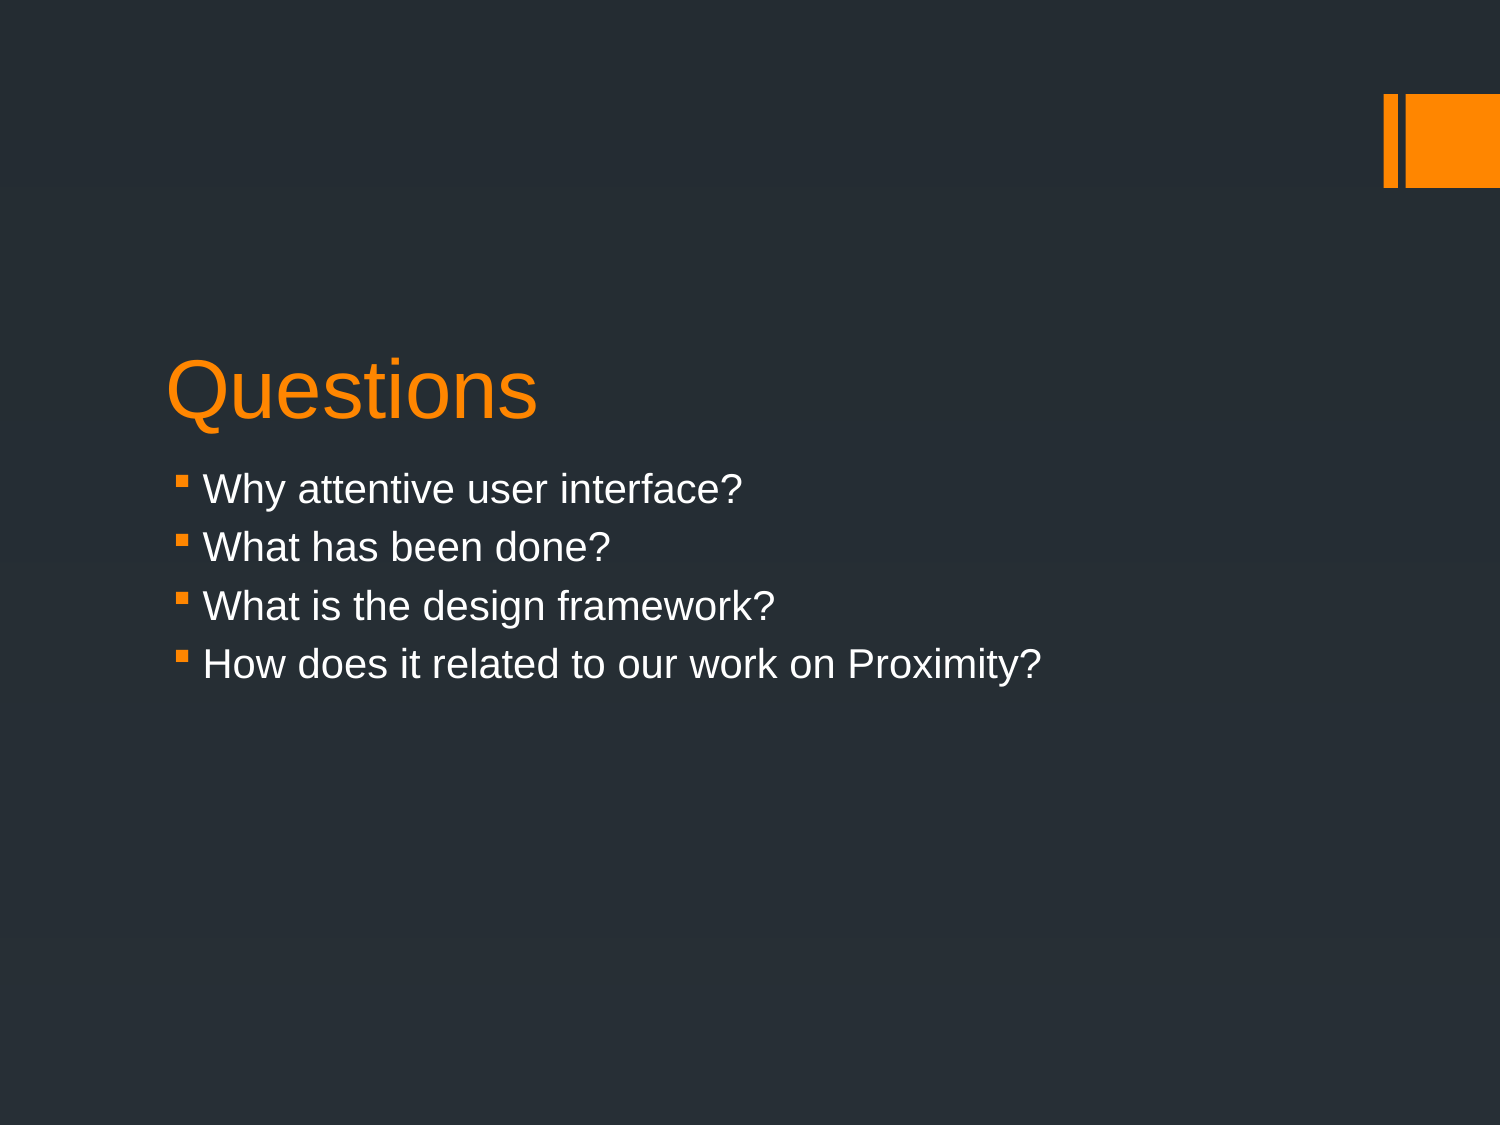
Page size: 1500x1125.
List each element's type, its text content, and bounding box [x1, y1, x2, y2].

title Questions [150, 253, 1350, 443]
list Why attentive user interface? What has been done? What is the design framework? How does it related to our work on Proximity? [150, 454, 1350, 1035]
